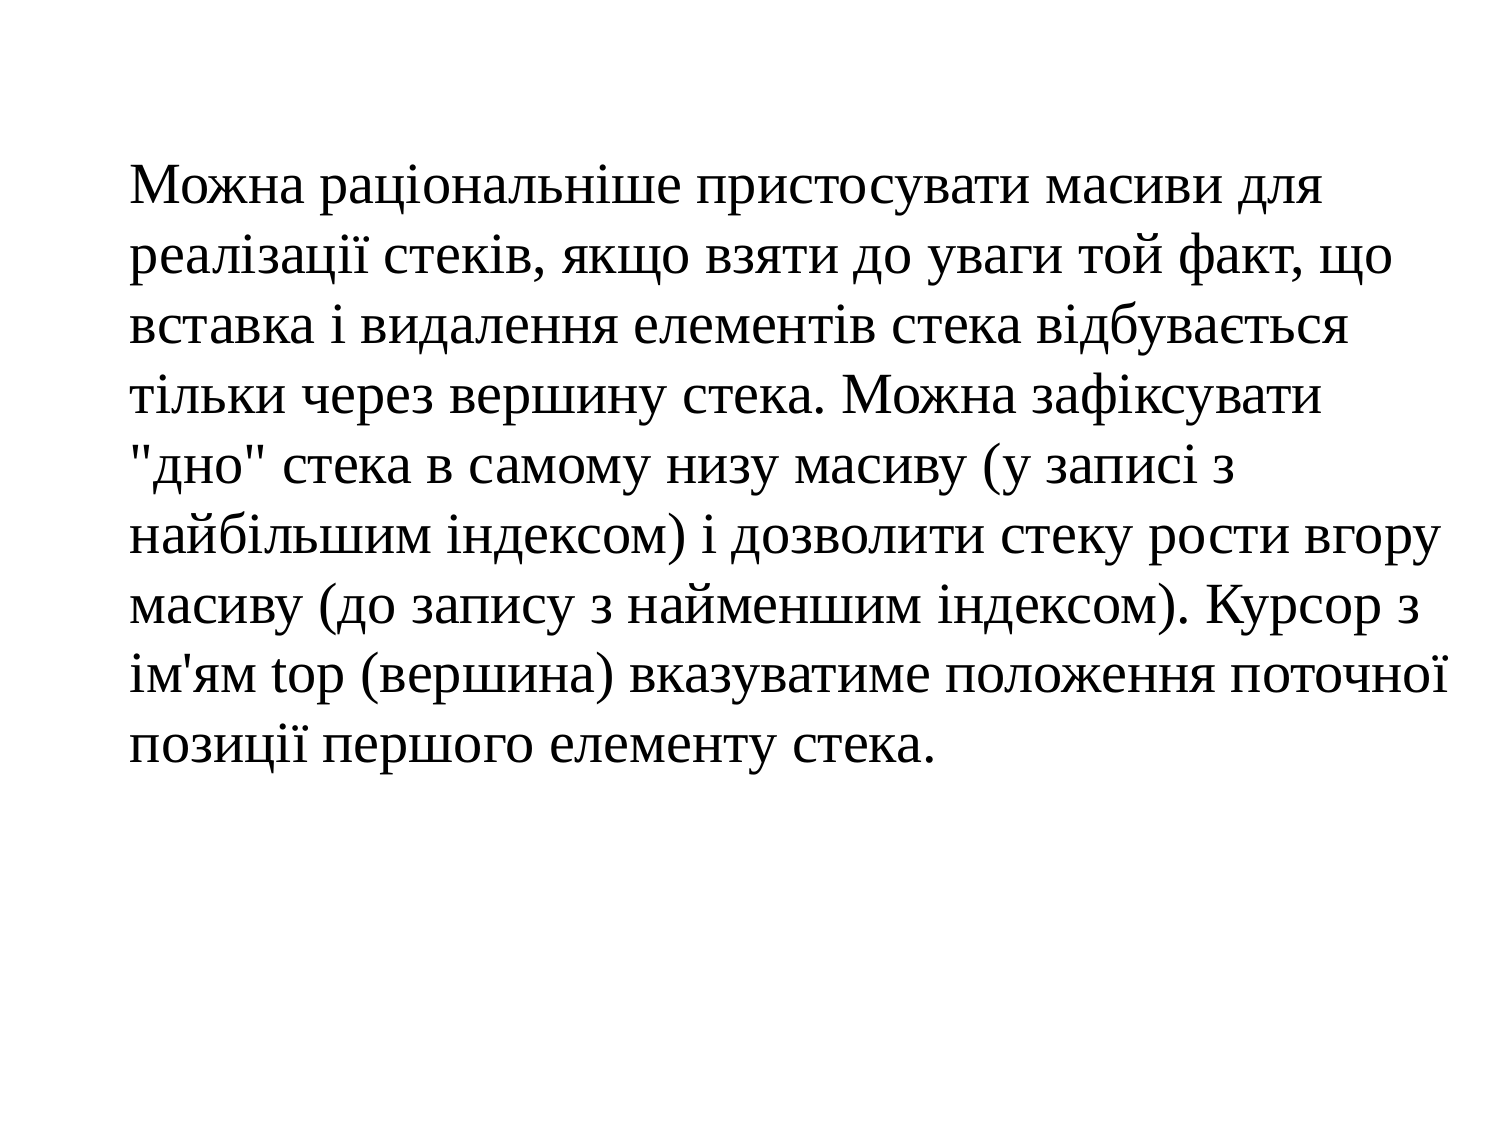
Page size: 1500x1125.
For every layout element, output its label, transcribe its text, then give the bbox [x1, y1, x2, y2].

list Можна раціональніше пристосувати масиви для реалізації стеків, якщо взяти до уваги той факт, що вставка і видалення елементів стека відбувається тільки через вершину стека. Можна зафіксувати "дно" стека в самому низу масиву (у записі з найбільшим індексом) і дозволити стеку рости вгору масиву (до запису з найменшим індексом). Курсор з ім'ям top (вершина) вказуватиме положення поточної позиції першого елементу стека. [0, 137, 1500, 1106]
